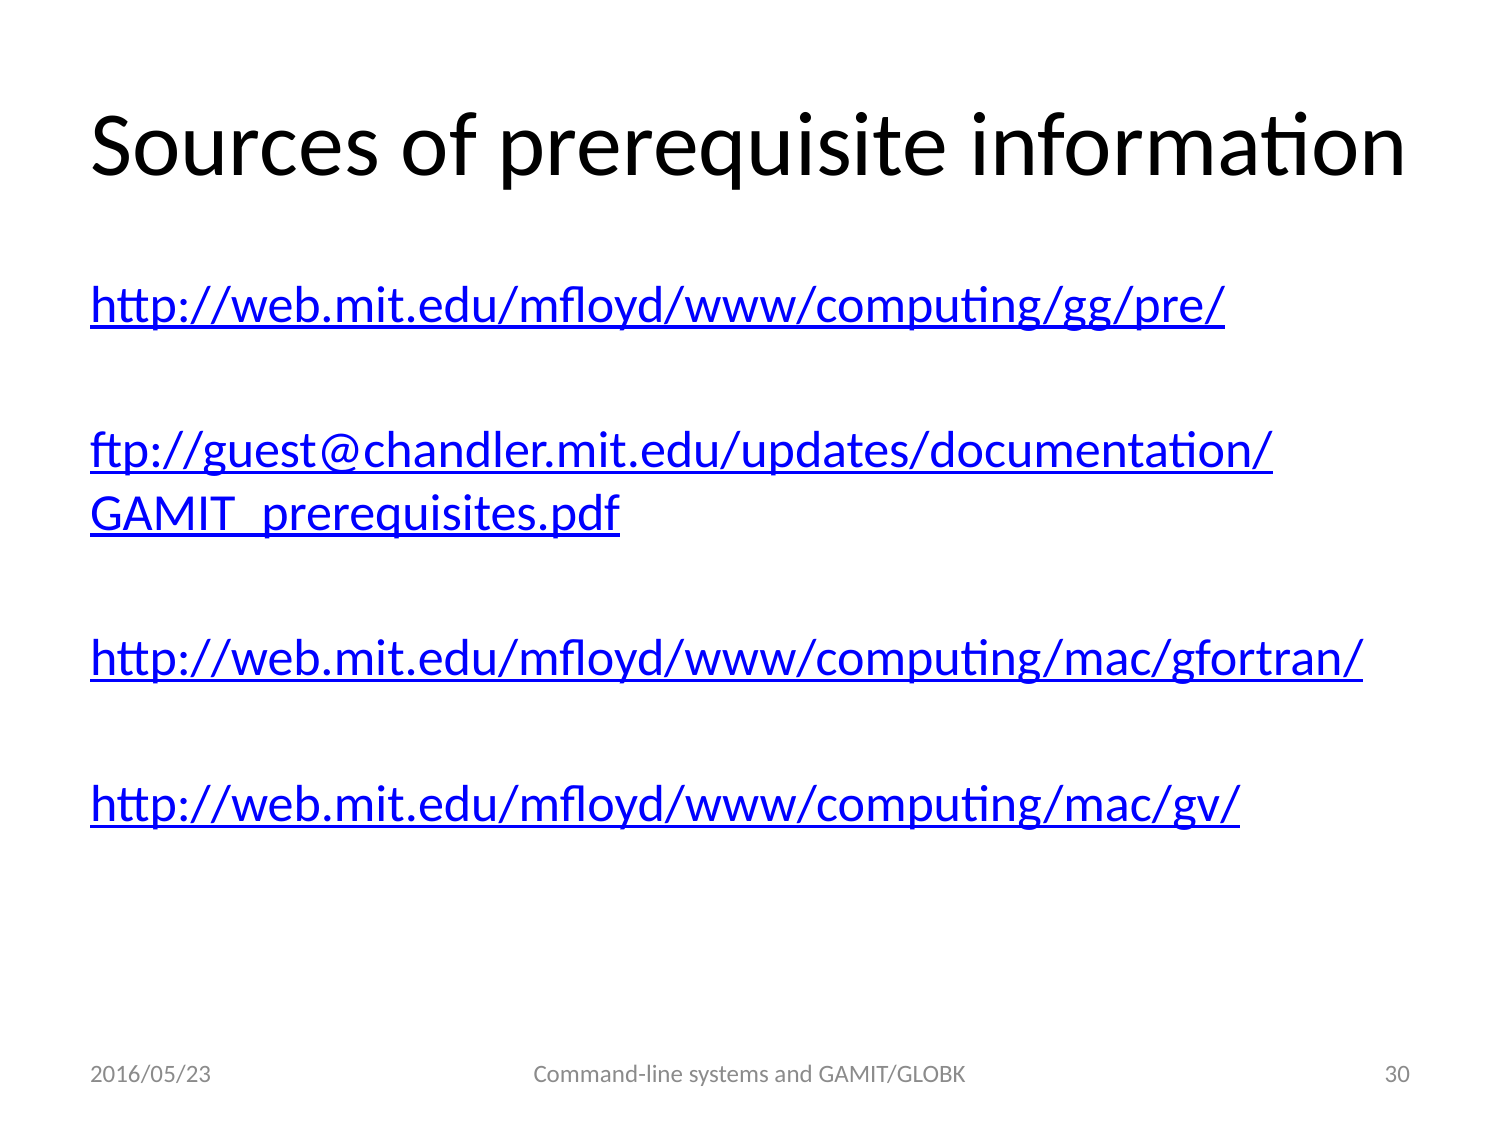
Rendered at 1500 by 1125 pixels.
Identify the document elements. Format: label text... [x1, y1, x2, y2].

list http://web.mit.edu/mfloyd/www/computing/gg/pre/ ftp://guest@chandler.mit.edu/updates/documentation/GAMIT_prerequisites.pdf http://web.mit.edu/mfloyd/www/computing/mac/gfortran/ http://web.mit.edu/mfloyd/www/computing/mac/gv/ [75, 262, 1425, 1005]
footer Command-line systems and GAMIT/GLOBK [512, 1042, 988, 1103]
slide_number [75, 1042, 425, 1103]
title Sources of prerequisite information [75, 45, 1425, 233]
slide_number 30 [1074, 1042, 1425, 1103]
